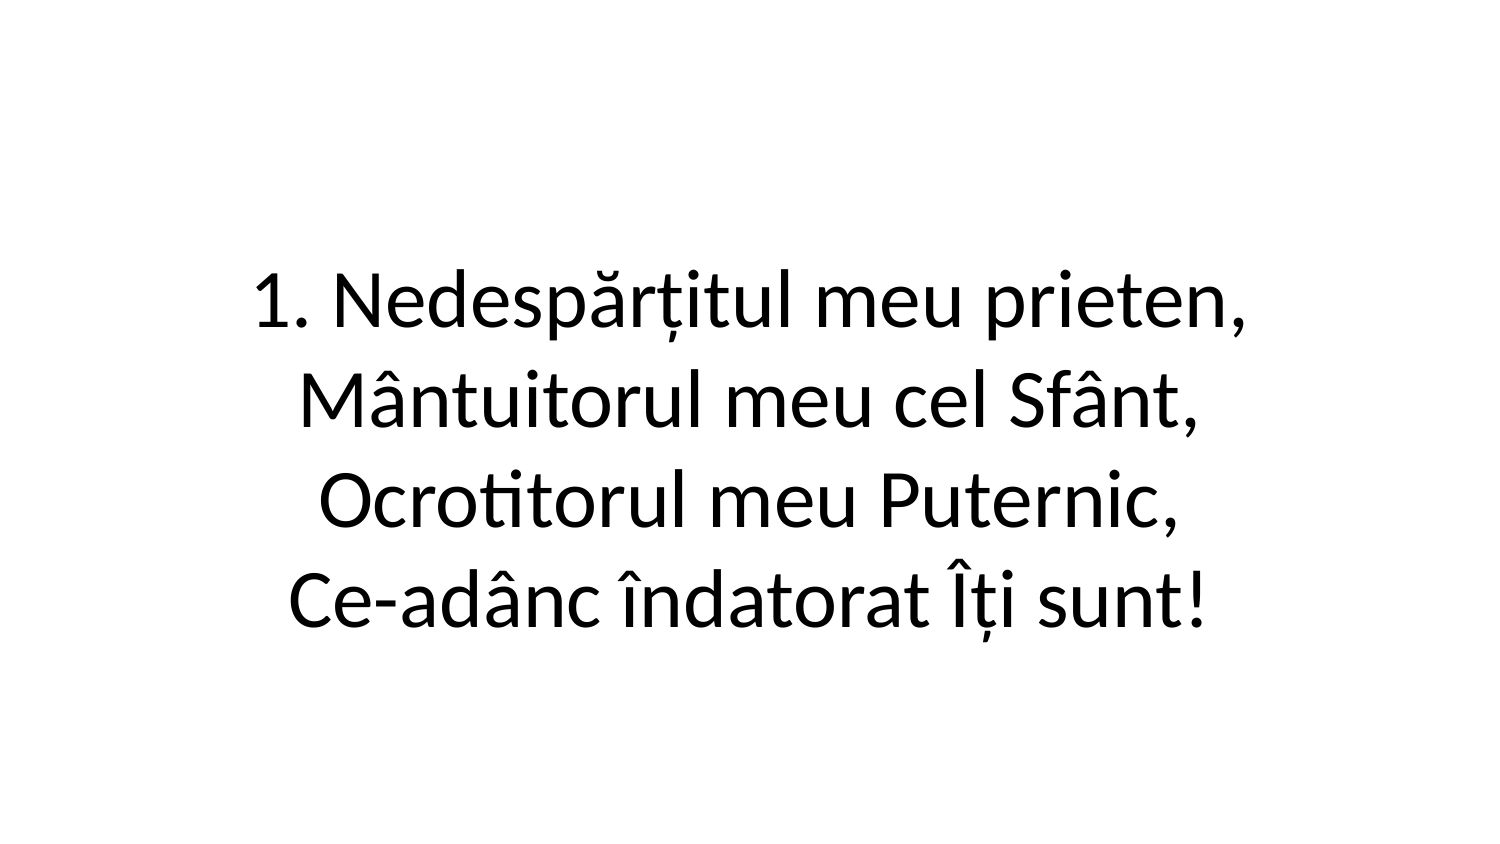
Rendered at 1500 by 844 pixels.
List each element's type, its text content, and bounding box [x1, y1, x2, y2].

text_box 1. Nedespărțitul meu prieten, Mântuitorul meu cel Sfânt, Ocrotitorul meu Puternic, Ce-adânc îndatorat Îți sunt! [234, 192, 1266, 652]
